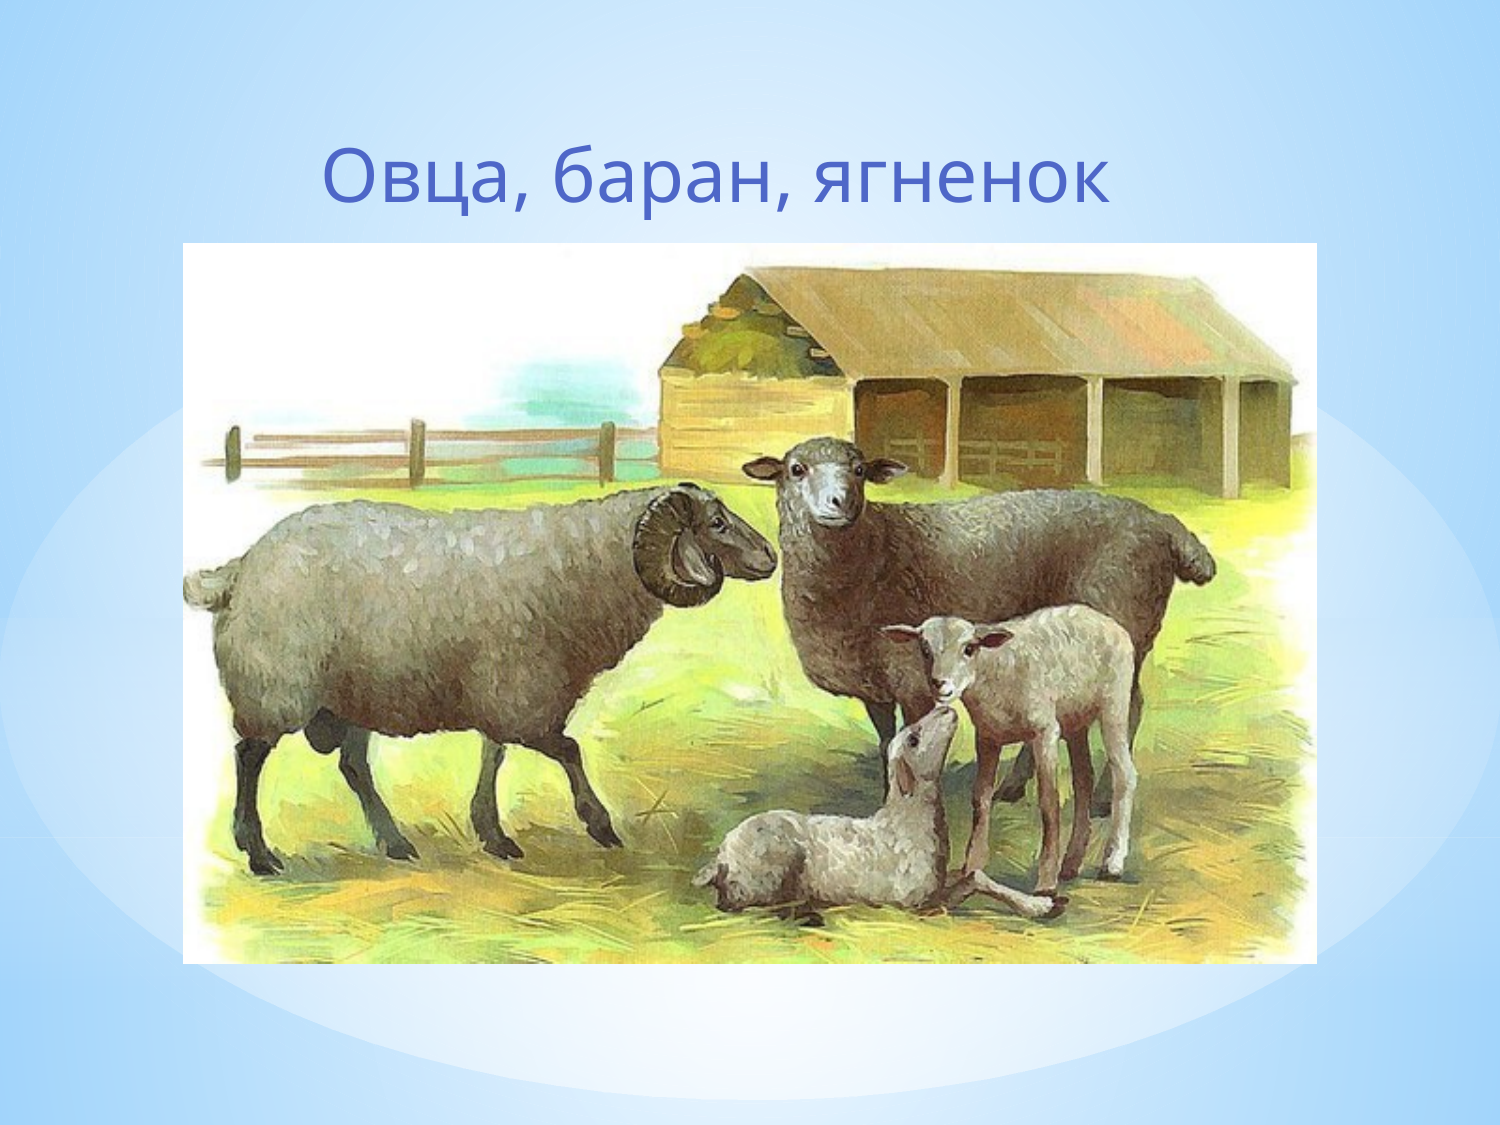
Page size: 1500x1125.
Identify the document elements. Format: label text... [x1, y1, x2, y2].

picture [182, 243, 1318, 965]
list Овца, баран, ягненок [187, 120, 1238, 241]
